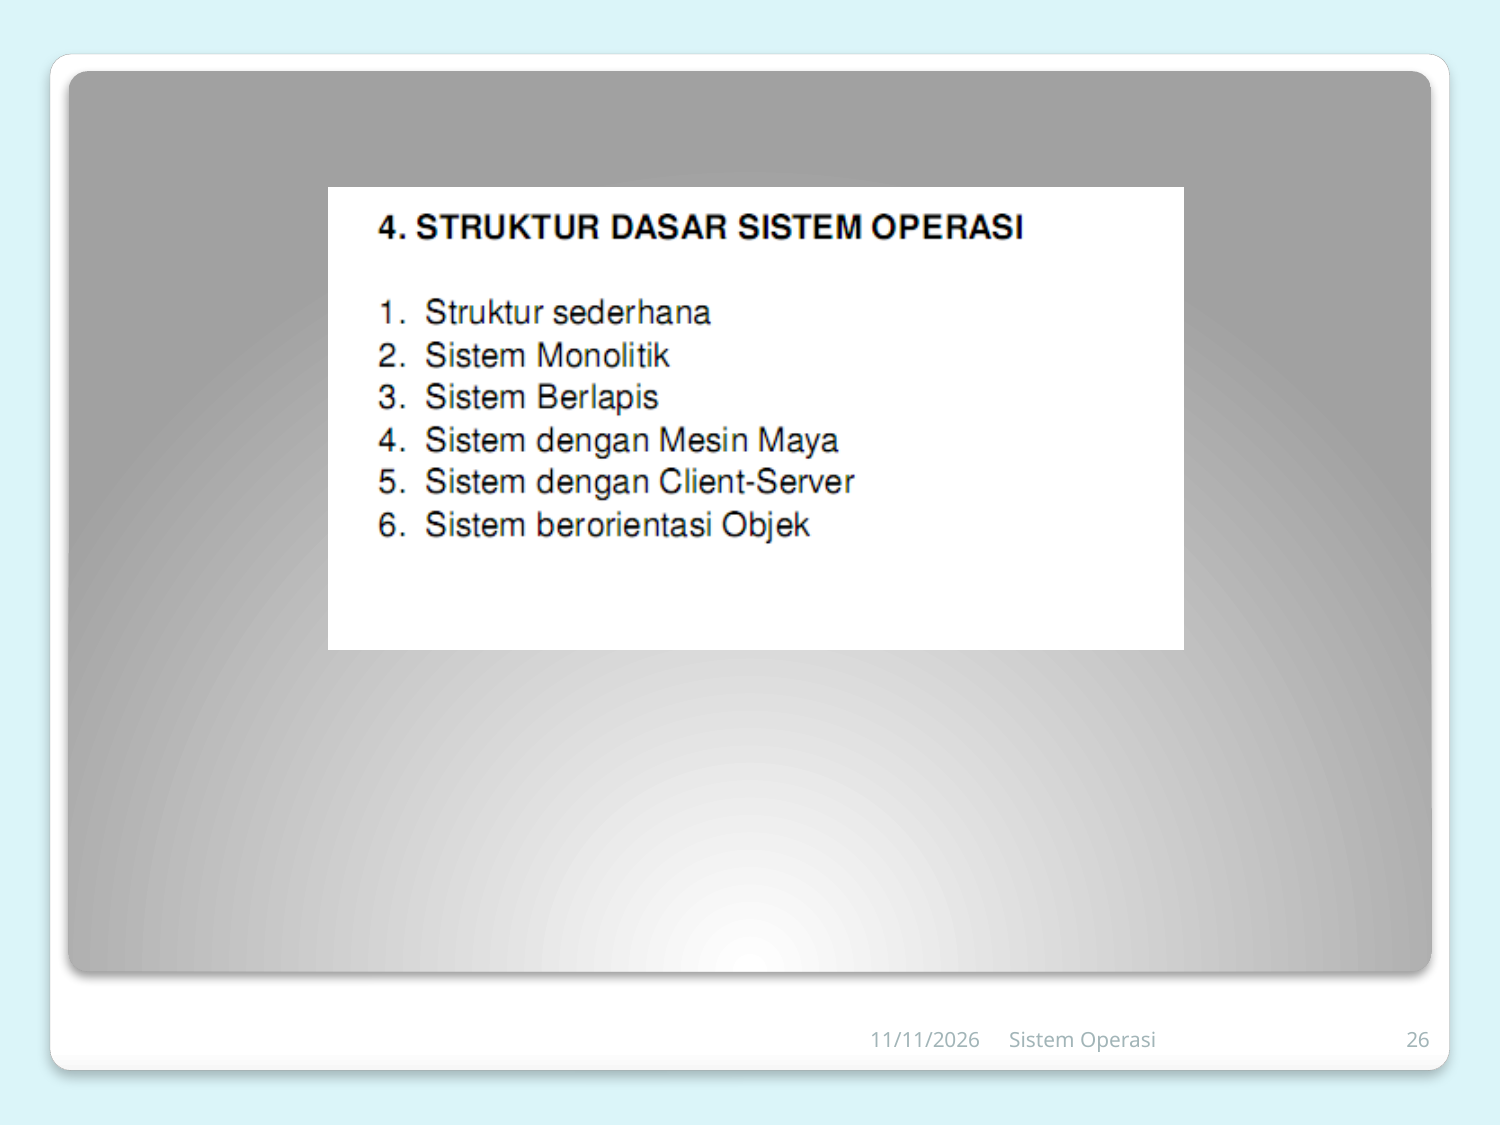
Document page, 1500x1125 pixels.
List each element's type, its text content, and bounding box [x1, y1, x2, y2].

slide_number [619, 1002, 994, 1063]
footer Sistem Operasi [994, 1002, 1370, 1063]
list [327, 187, 1184, 650]
slide_number 26 [1370, 1002, 1445, 1063]
